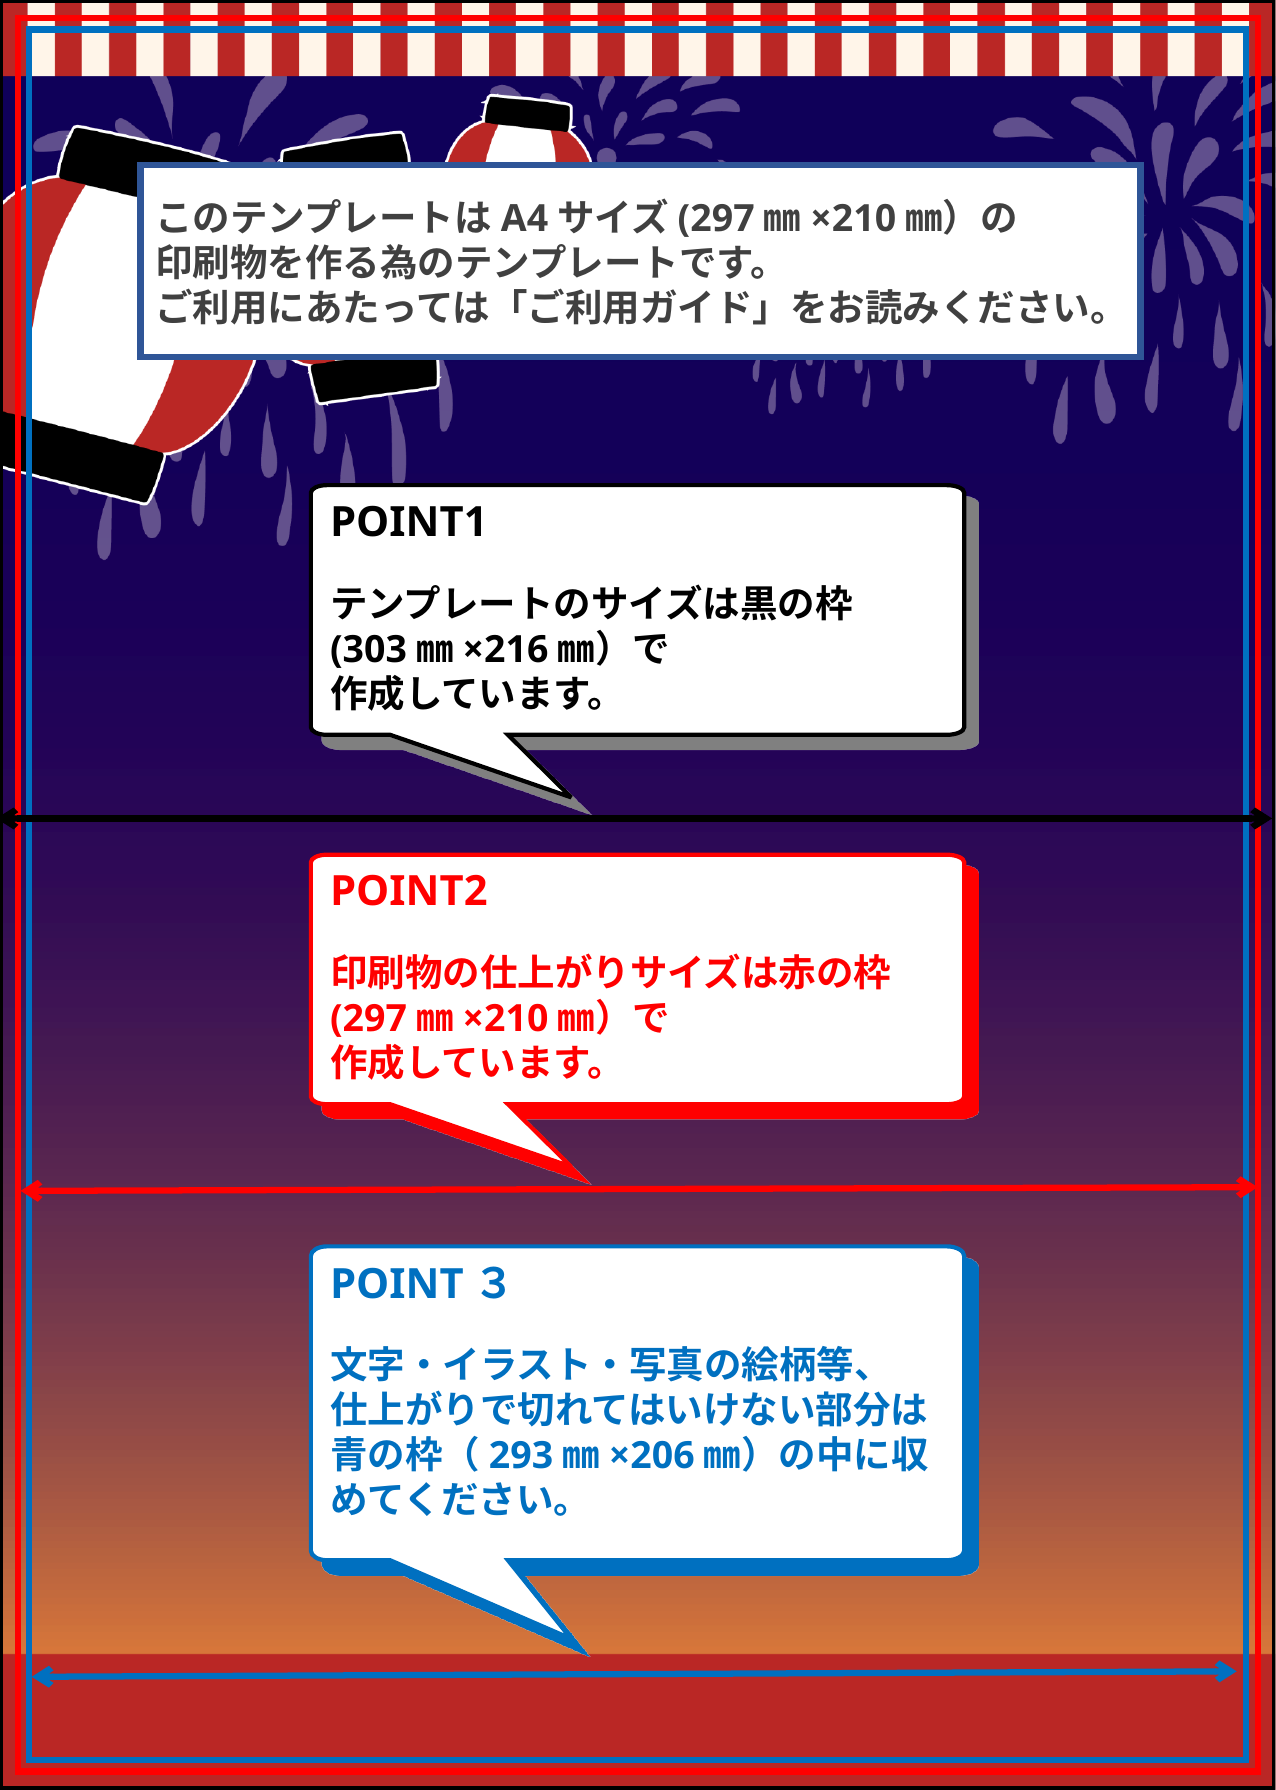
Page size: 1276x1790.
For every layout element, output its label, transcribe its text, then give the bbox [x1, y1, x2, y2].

text_box [28, 1191, 1247, 1761]
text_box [20, 1187, 1258, 1191]
text_box POINT３ 文字・イラスト・写真の絵柄等、 仕上がりで切れてはいけない部分は 青の枠（293㎜×206㎜）の中に収めてください。 [310, 1246, 965, 1639]
text_box [0, 0, 1276, 1790]
text_box POINT2 印刷物の仕上がりサイズは赤の枠(297㎜×210㎜）で 作成しています。 [310, 854, 965, 1167]
text_box このテンプレートはA4サイズ(297㎜×210㎜）の 印刷物を作る為のテンプレートです。 ご利用にあたっては「ご利用ガイド」をお読みください。 [140, 164, 1142, 358]
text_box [31, 1671, 1237, 1677]
text_box [17, 17, 1259, 815]
text_box [17, 822, 1259, 1773]
text_box [28, 28, 1247, 815]
text_box [28, 822, 1247, 1187]
text_box POINT1 テンプレートのサイズは黒の枠 (303㎜×216㎜）で 作成しています。 [310, 485, 965, 798]
